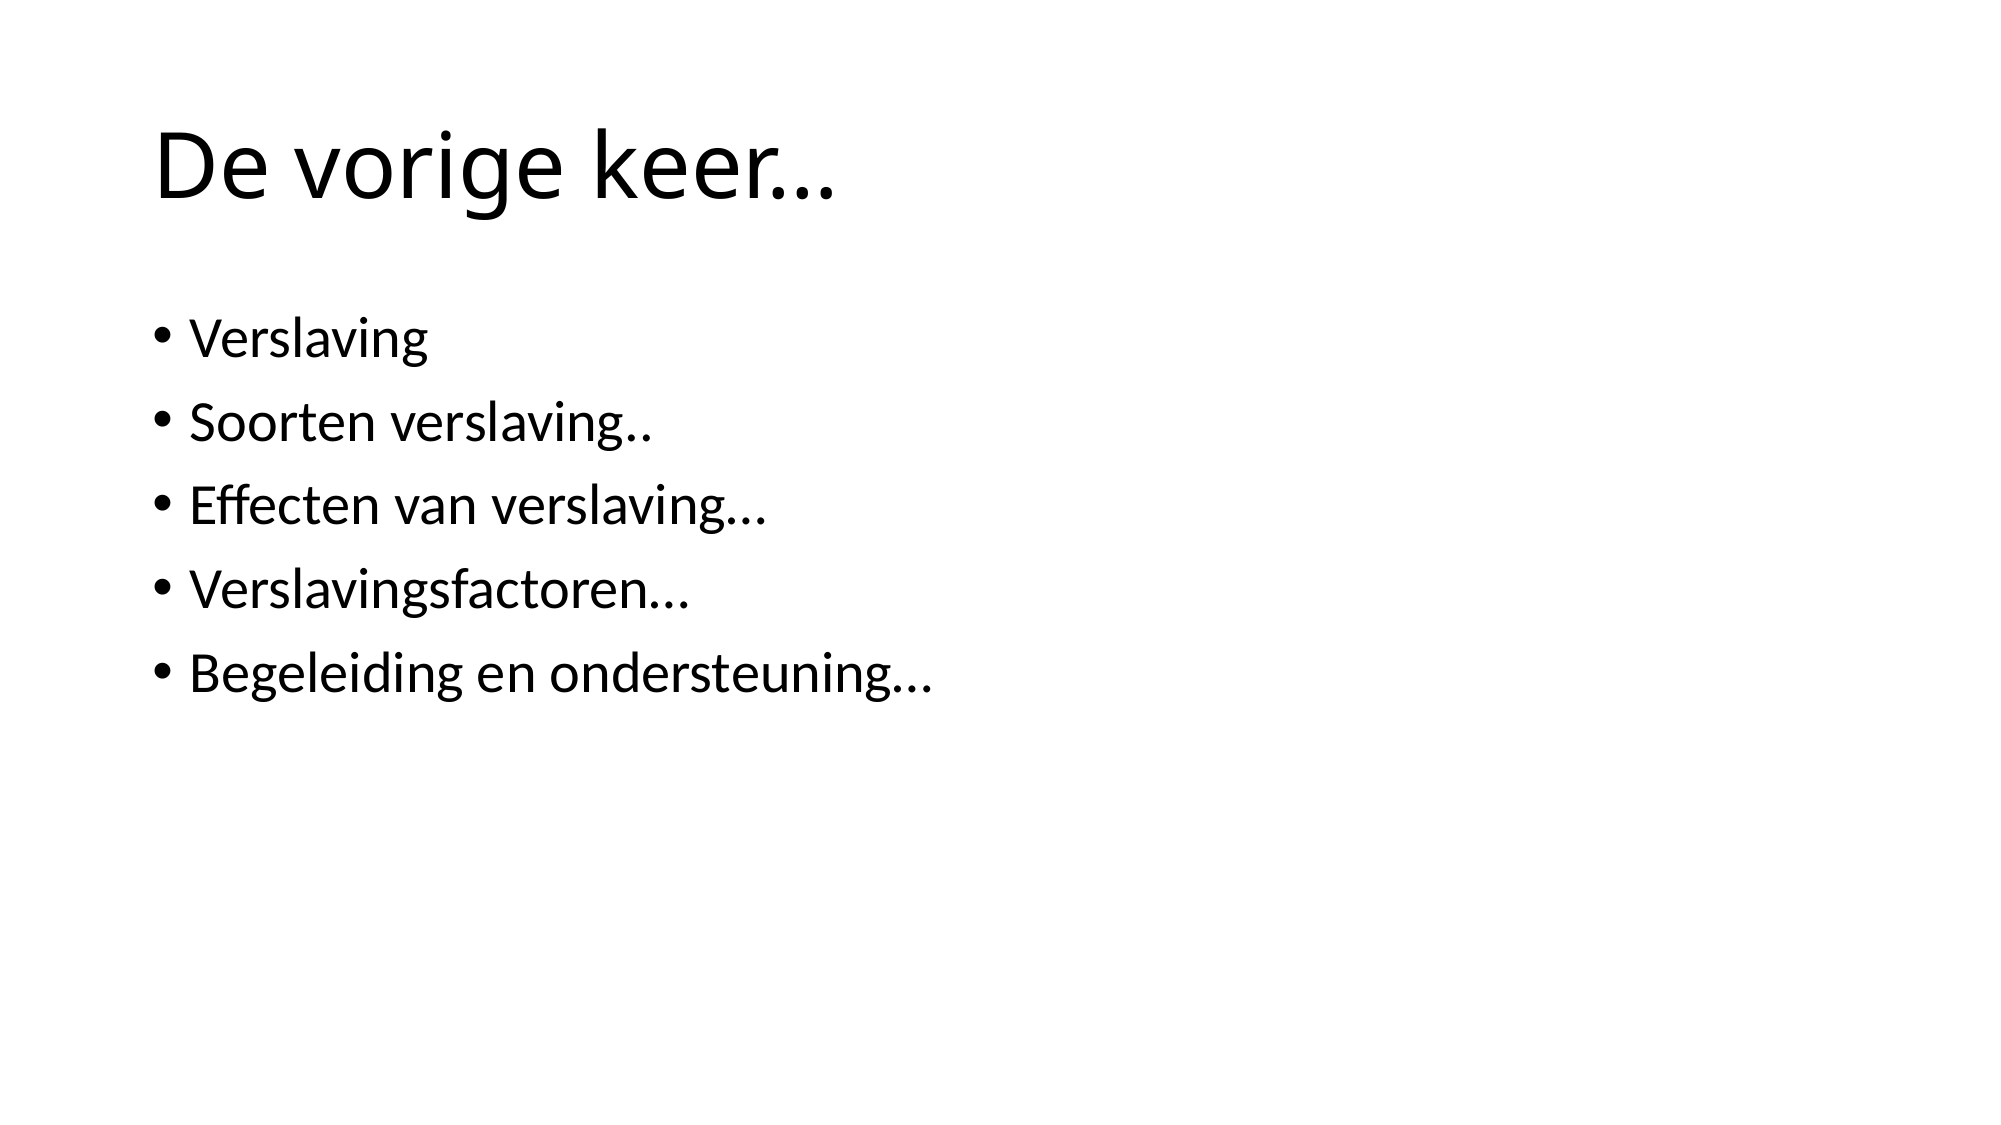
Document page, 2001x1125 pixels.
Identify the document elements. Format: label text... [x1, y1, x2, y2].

list Verslaving Soorten verslaving.. Effecten van verslaving… Verslavingsfactoren… Begeleiding en ondersteuning… [137, 299, 1863, 1014]
title De vorige keer… [137, 59, 1863, 278]
